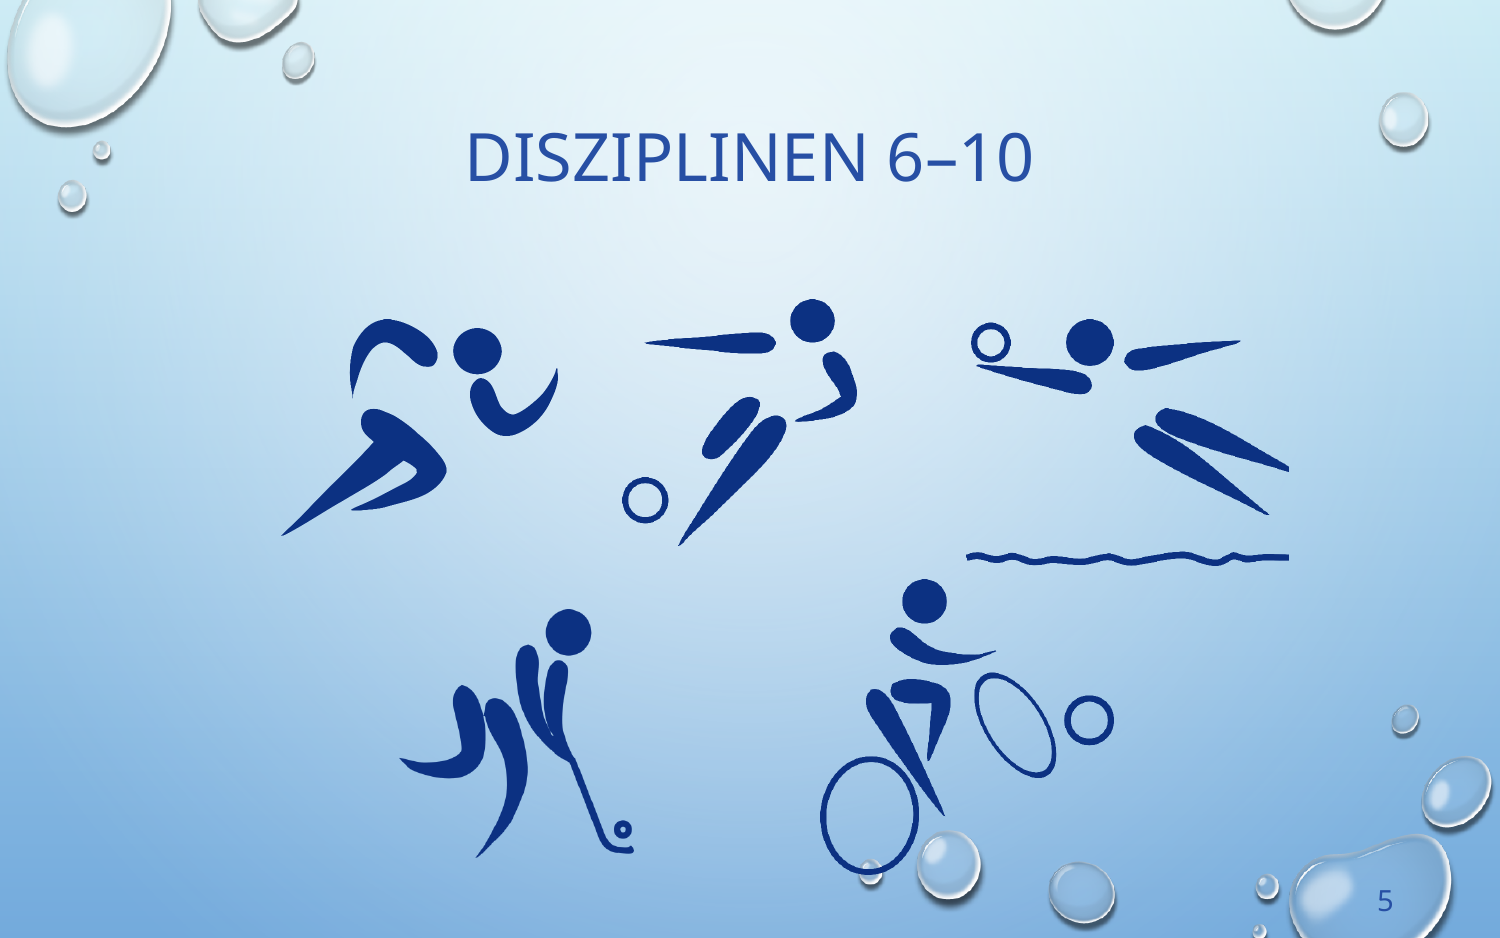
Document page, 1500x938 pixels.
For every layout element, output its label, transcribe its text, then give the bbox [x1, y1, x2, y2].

picture [0, 0, 1500, 938]
slide_number 5 [1325, 867, 1409, 938]
title Disziplinen 6–10 [112, 70, 1388, 249]
